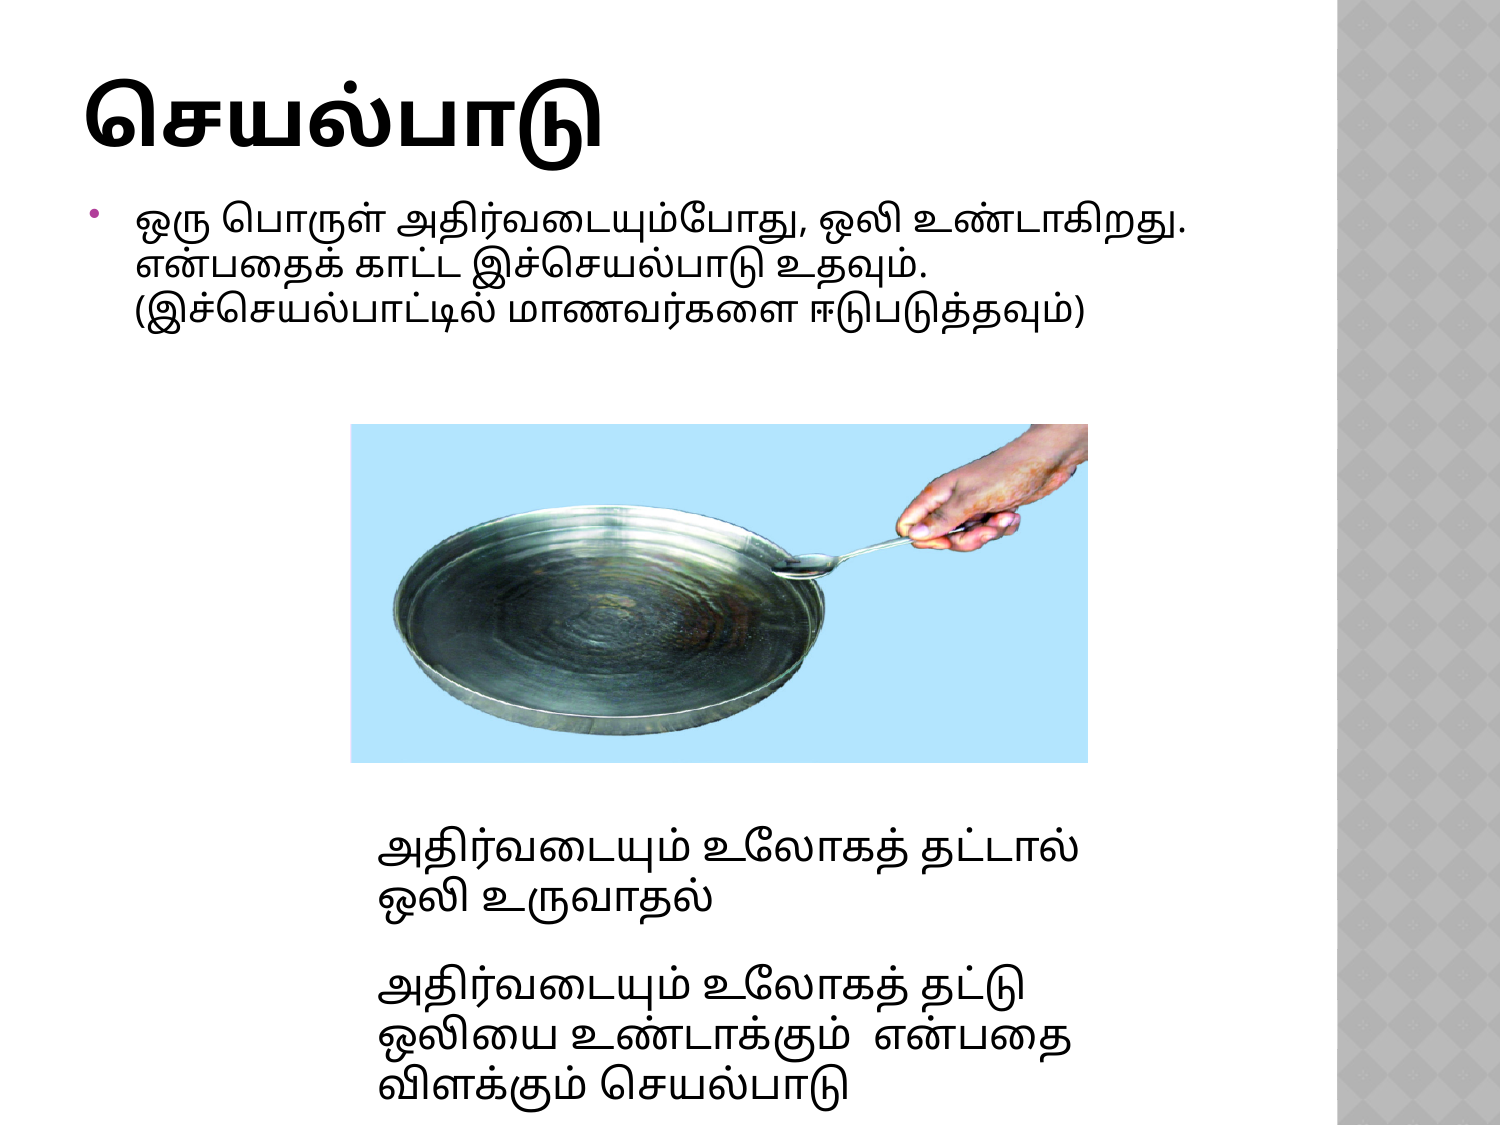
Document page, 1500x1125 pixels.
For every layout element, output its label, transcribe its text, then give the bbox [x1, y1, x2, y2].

list ஒரு பொருள் அதிர்வடையும்போது, ஒலி உண்டாகிறது. என்பதைக் காட்ட இச்செயல்பாடு உதவும். (இச்செயல்பாட்டில் மாணவர்களை ஈடுபடுத்தவும்) [75, 187, 1300, 1100]
text_box அதிர்வடையும் உலோகத் தட்டால் ஒலி உருவாதல் [362, 812, 1113, 928]
text_box அதிர்வடையும் உலோகத் தட்டு ஒலியை உண்டாக்கும் என்பதை விளக்கும் செயல்பாடு [362, 950, 1100, 1115]
picture [349, 424, 1088, 763]
title செயல்பாடு [75, 45, 1300, 163]
